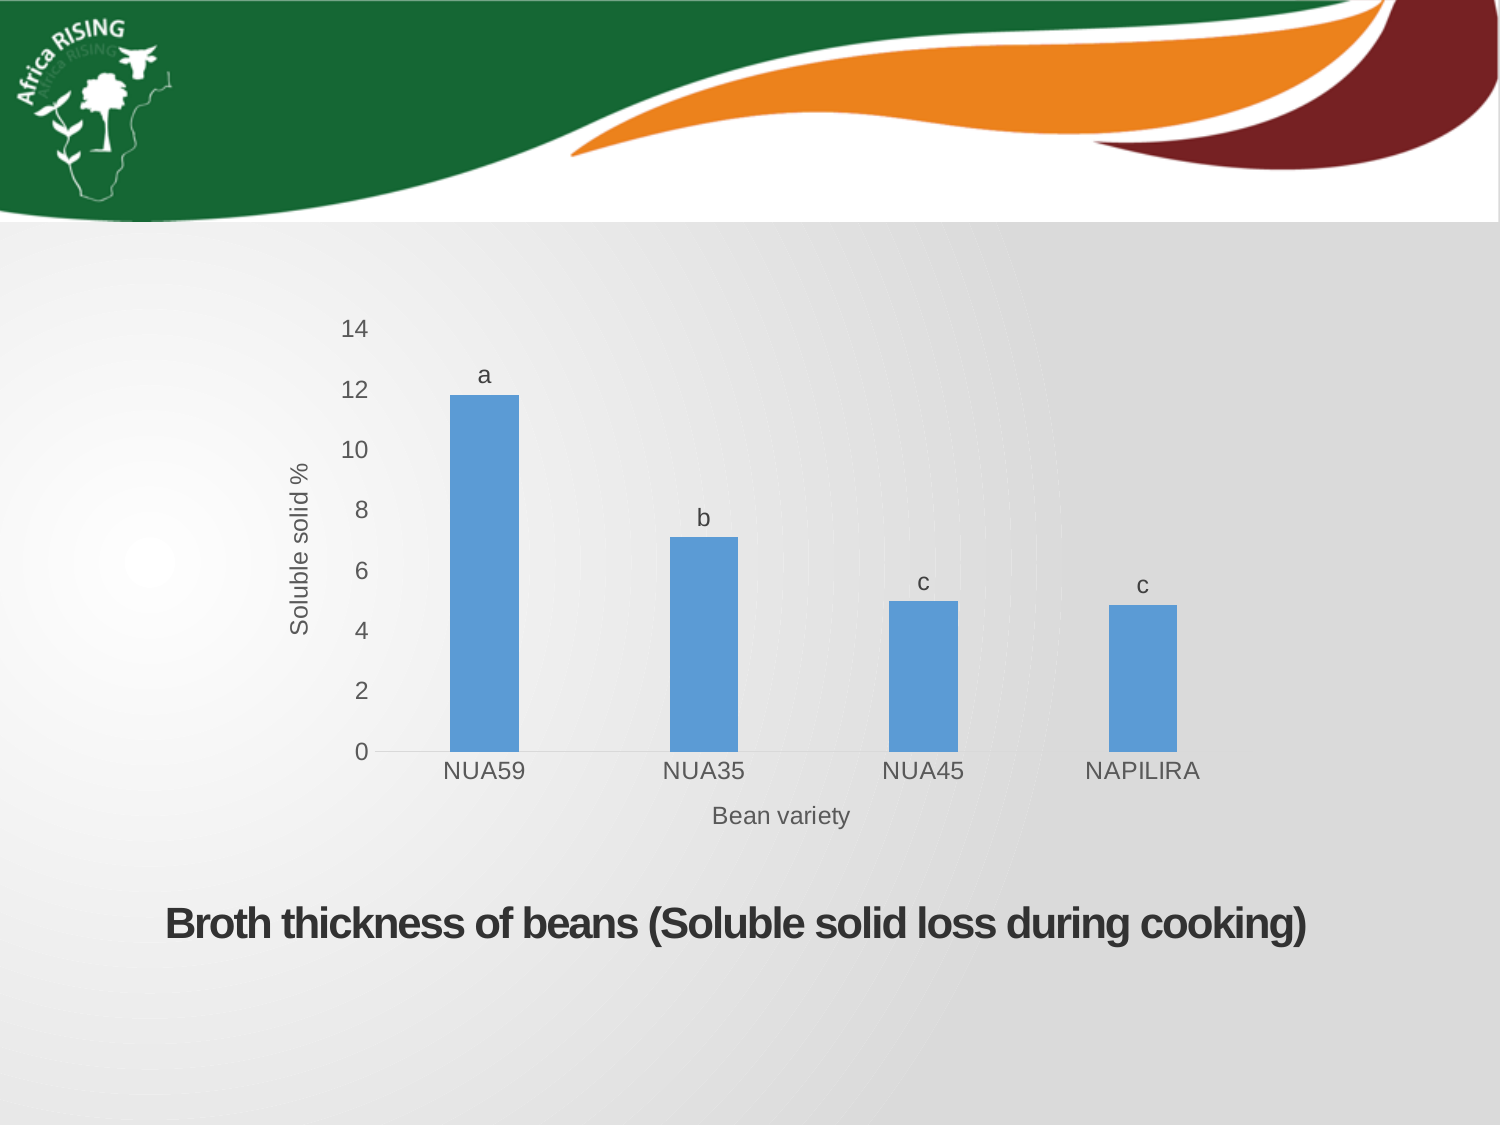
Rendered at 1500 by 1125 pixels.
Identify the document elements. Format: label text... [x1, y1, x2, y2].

picture [0, 0, 1499, 222]
title Broth thickness of beans (Soluble solid loss during cooking) [150, 887, 1444, 988]
chart [211, 314, 1255, 884]
